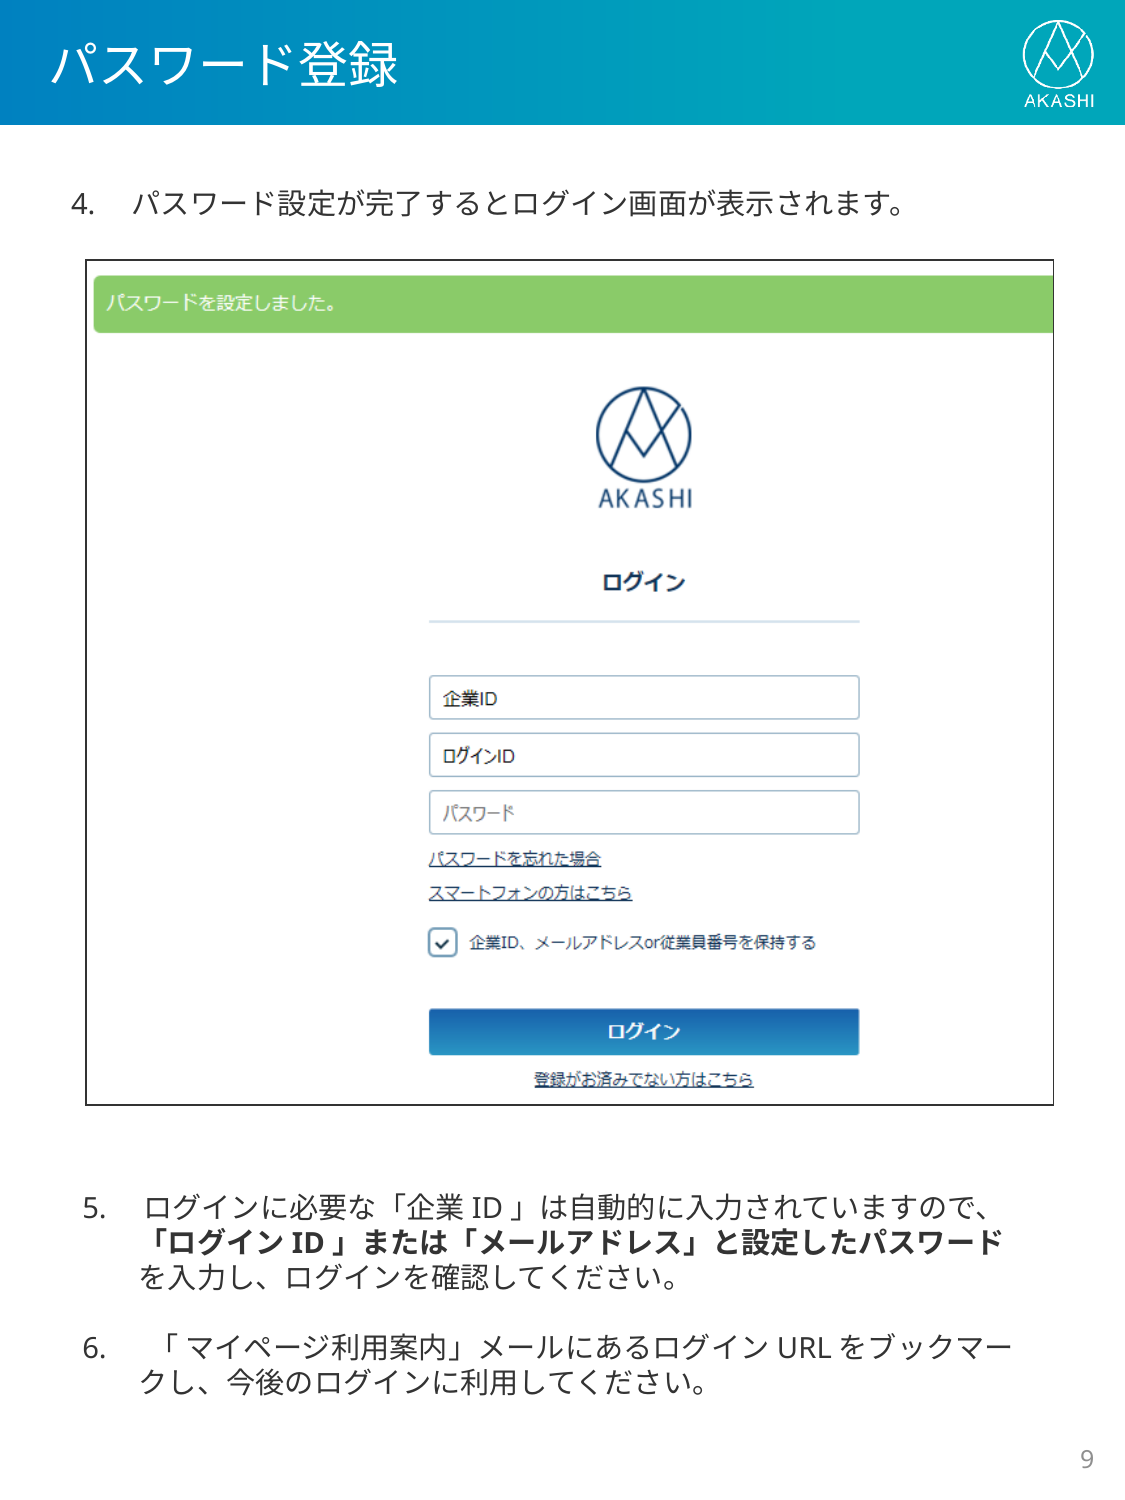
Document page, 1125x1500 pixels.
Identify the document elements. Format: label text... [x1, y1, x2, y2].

text_box 5. ログインに必要な「企業ID」は自動的に入力されていますので、 「ログインID」または「メールアドレス」と設定したパスワードを入力し、ログインを確認してください。 6. 「 マイページ利用案内」メールにあるログインURLをブックマークし、今後のログインに利用してください。 [67, 1182, 1045, 1407]
title パスワード登録 [33, 0, 1045, 123]
text_box 4. パスワード設定が完了するとログイン画面が表示されます。 [56, 178, 1034, 228]
slide_number 8 [856, 1420, 1110, 1500]
picture [86, 260, 1053, 1105]
picture [1045, 9, 1103, 117]
